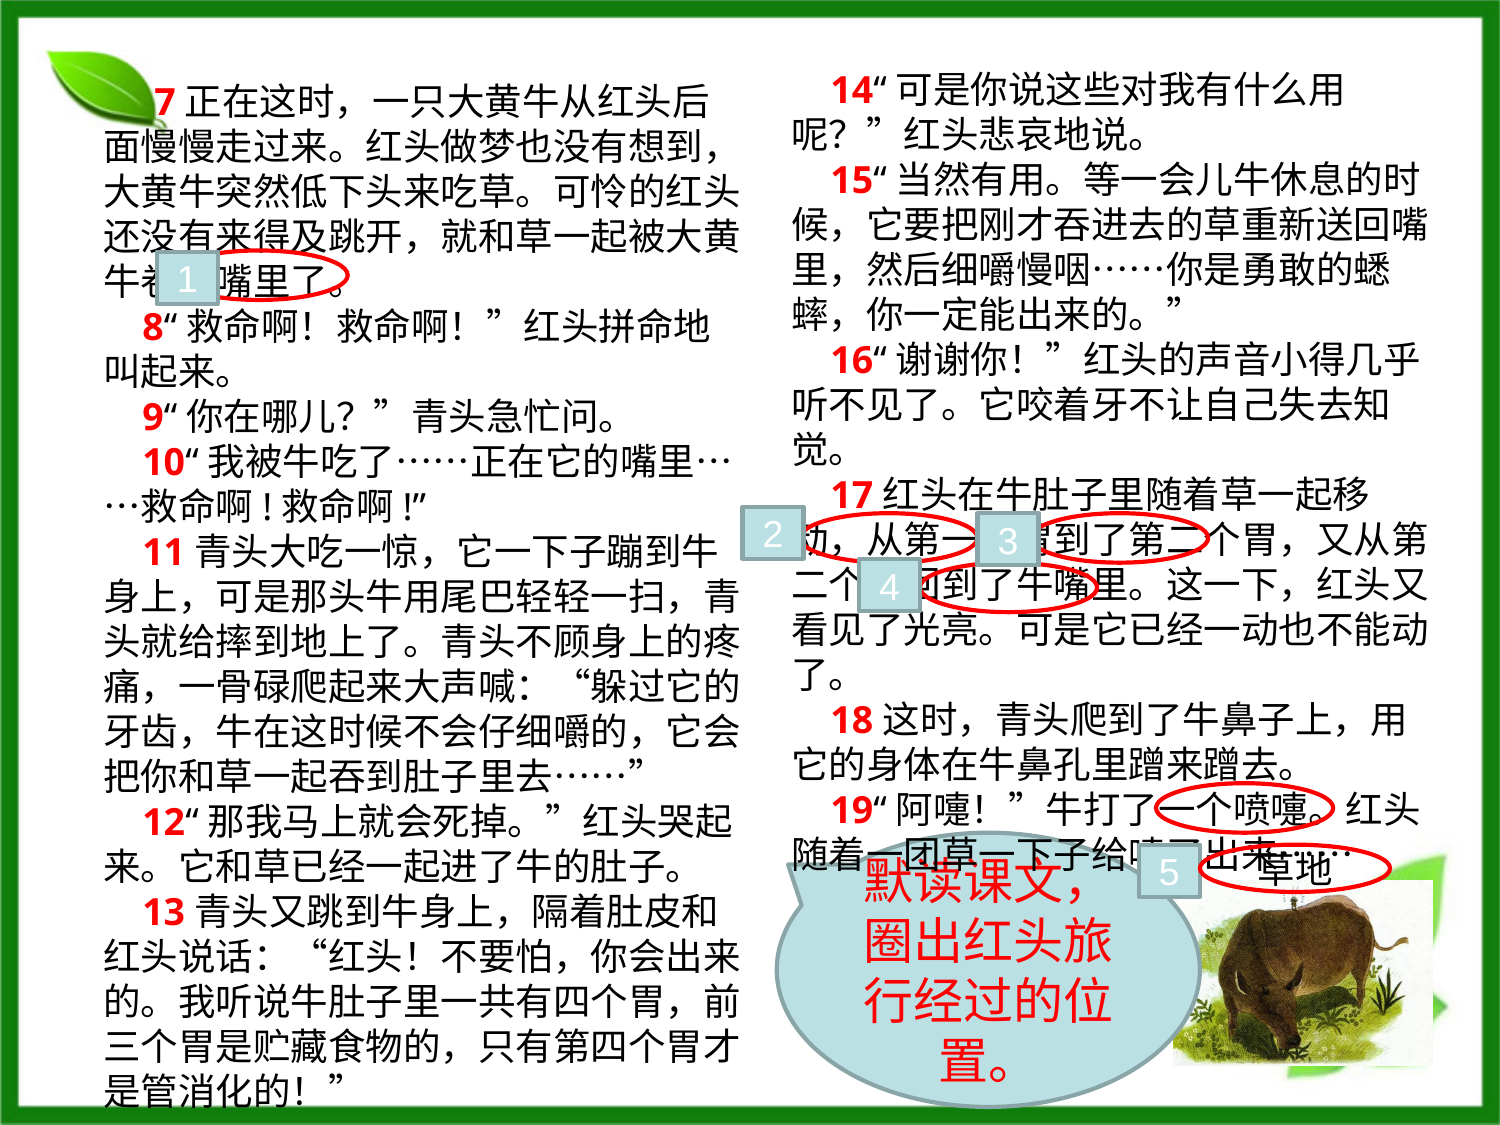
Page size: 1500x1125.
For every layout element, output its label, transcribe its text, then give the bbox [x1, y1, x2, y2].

text_box [922, 562, 1100, 615]
text_box 2 [740, 505, 806, 561]
text_box [1041, 511, 1211, 565]
text_box [220, 248, 350, 303]
text_box 4 [857, 557, 922, 613]
text_box 3 [975, 511, 1041, 567]
text_box [806, 511, 975, 564]
text_box 默读课文，圈出红头旅行经过的位置。 [774, 929, 1167, 1110]
text_box 7正在这时，一只大黄牛从红头后面慢慢走过来。红头做梦也没有想到，大黄牛突然低下头来吃草。可怜的红头还没有来得及跳开，就和草一起被大黄牛卷到嘴里了。 8“救命啊！救命啊！”红头拼命地叫起来。 9“你在哪儿？”青头急忙问。 10“我被牛吃了……正在它的嘴里……救命啊!救命啊!” 11青头大吃一惊，它一下子蹦到牛身上，可是那头牛用尾巴轻轻一扫，青头就给摔到地上了。青头不顾身上的疼痛，一骨碌爬起来大声喊：“躲过它的牙齿，牛在这时候不会仔细嚼的，它会把你和草一起吞到肚子里去……” 12“那我马上就会死掉。”红头哭起来。它和草已经一起进了牛的肚子。 13青头又跳到牛身上，隔着肚皮和红头说话：“红头！不要怕，你会出来的。我听说牛肚子里一共有四个胃，前三个胃是贮藏食物的，只有第四个胃才是管消化的！” [88, 70, 760, 1125]
text_box [1153, 781, 1336, 835]
text_box 1 [155, 250, 220, 306]
picture [0, 0, 1500, 1125]
text_box 草地 [1197, 842, 1393, 878]
text_box 14“可是你说这些对我有什么用呢？”红头悲哀地说。 15“当然有用。等一会儿牛休息的时候，它要把刚才吞进去的草重新送回嘴里，然后细嚼慢咽……你是勇敢的蟋蟀，你一定能出来的。” 16“谢谢你！”红头的声音小得几乎听不见了。它咬着牙不让自己失去知觉。 17红头在牛肚子里随着草一起移动，从第一个胃到了第二个胃，又从第二个胃回到了牛嘴里。这一下，红头又看见了光亮。可是它已经一动也不能动了。 18这时，青头爬到了牛鼻子上，用它的身体在牛鼻孔里蹭来蹭去。 19“阿嚏！”牛打了一个喷嚏。红头随着一团草一下子给喷了出来…… [776, 58, 1453, 929]
text_box 5 [1137, 843, 1202, 899]
